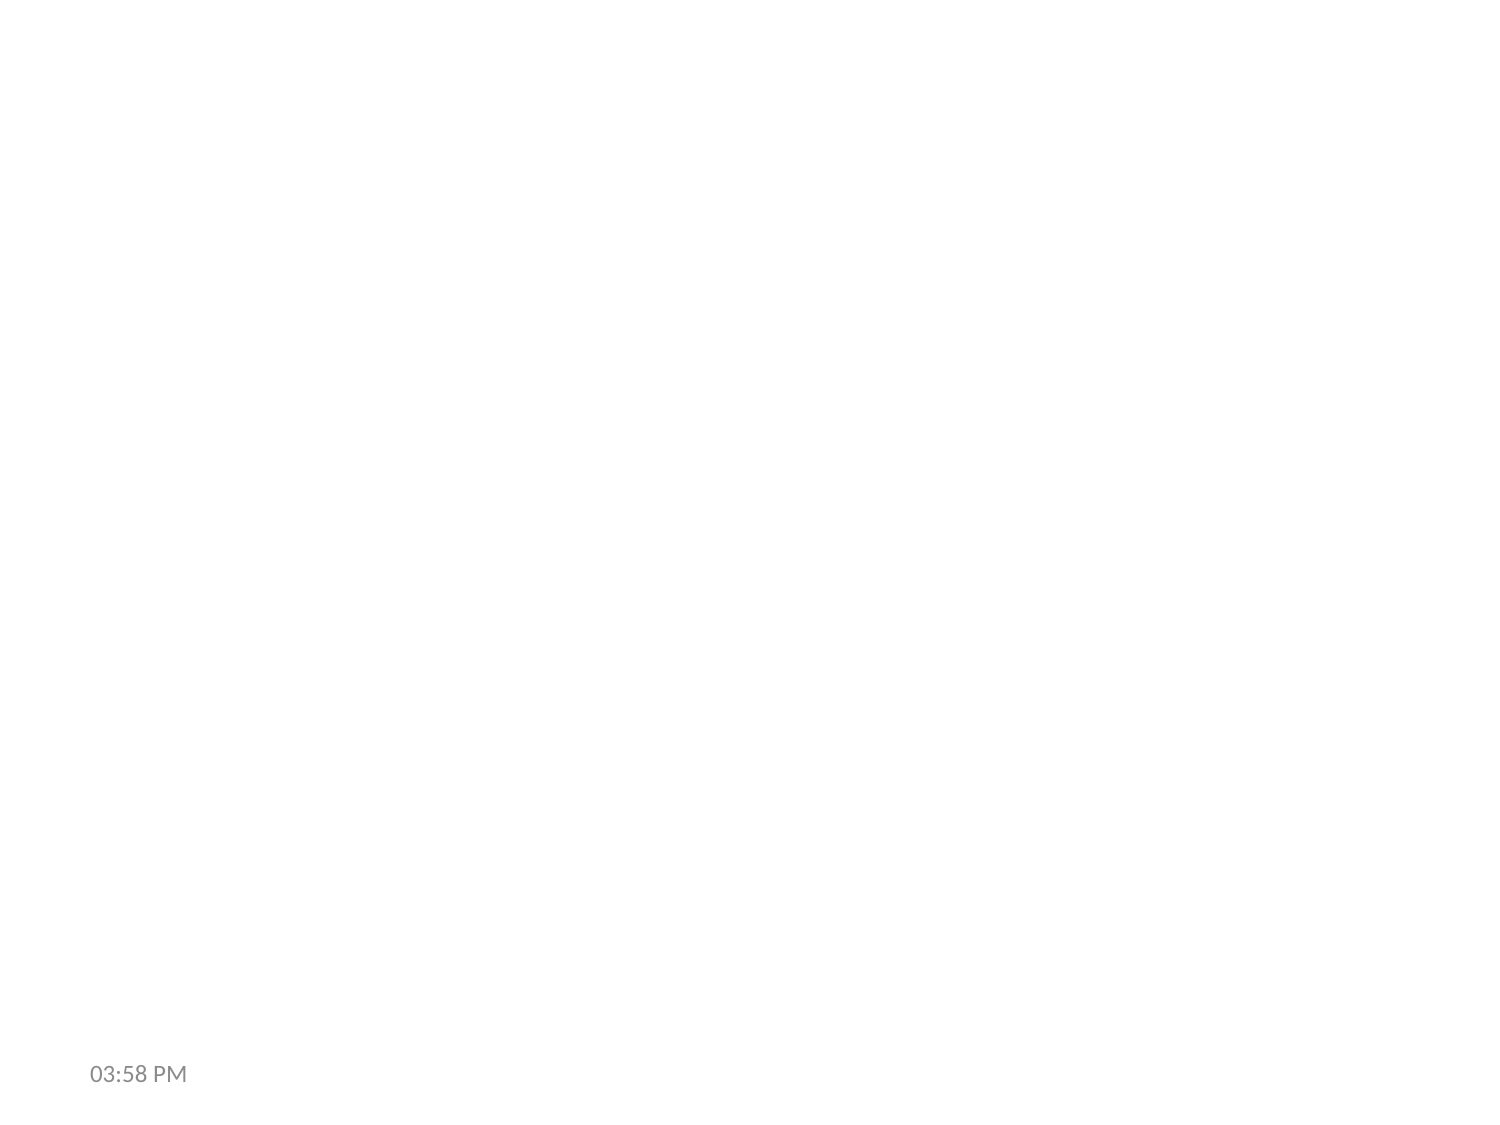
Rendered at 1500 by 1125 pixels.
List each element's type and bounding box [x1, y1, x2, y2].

slide_number [75, 1042, 425, 1103]
